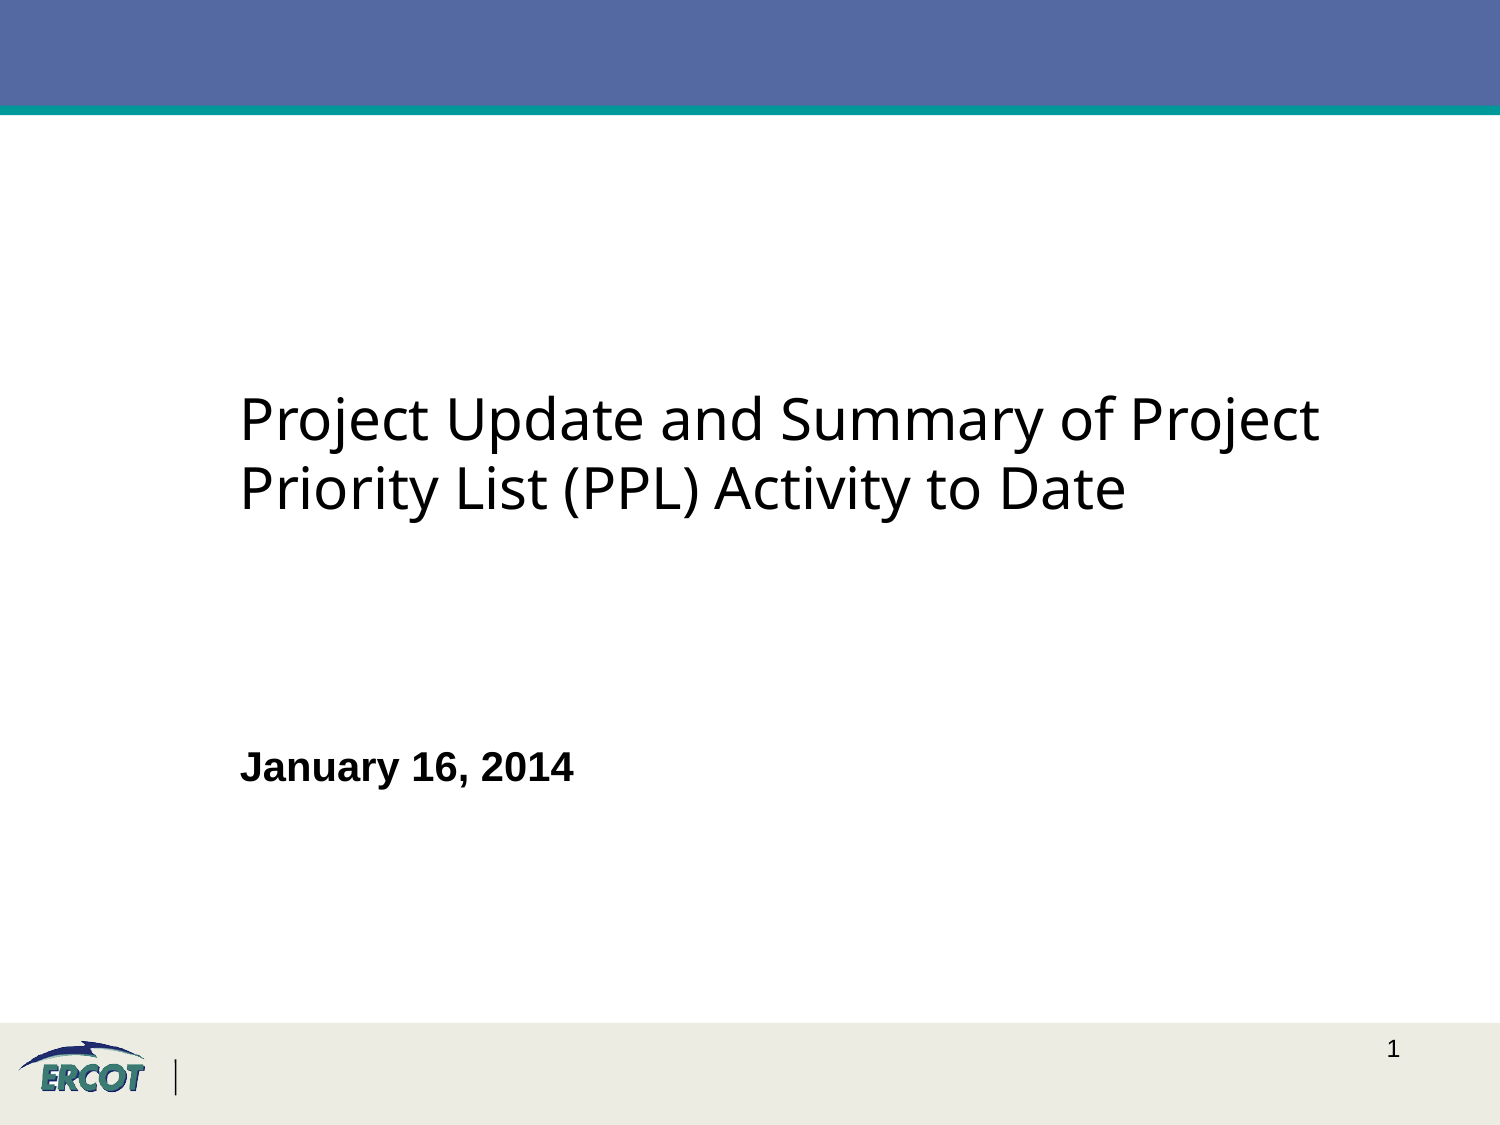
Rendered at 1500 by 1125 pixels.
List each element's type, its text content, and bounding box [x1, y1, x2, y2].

text_box January 16, 2014 [225, 587, 650, 900]
picture [10, 1031, 151, 1111]
text_box Project Update and Summary of Project Priority List (PPL) Activity to Date [224, 349, 1413, 554]
